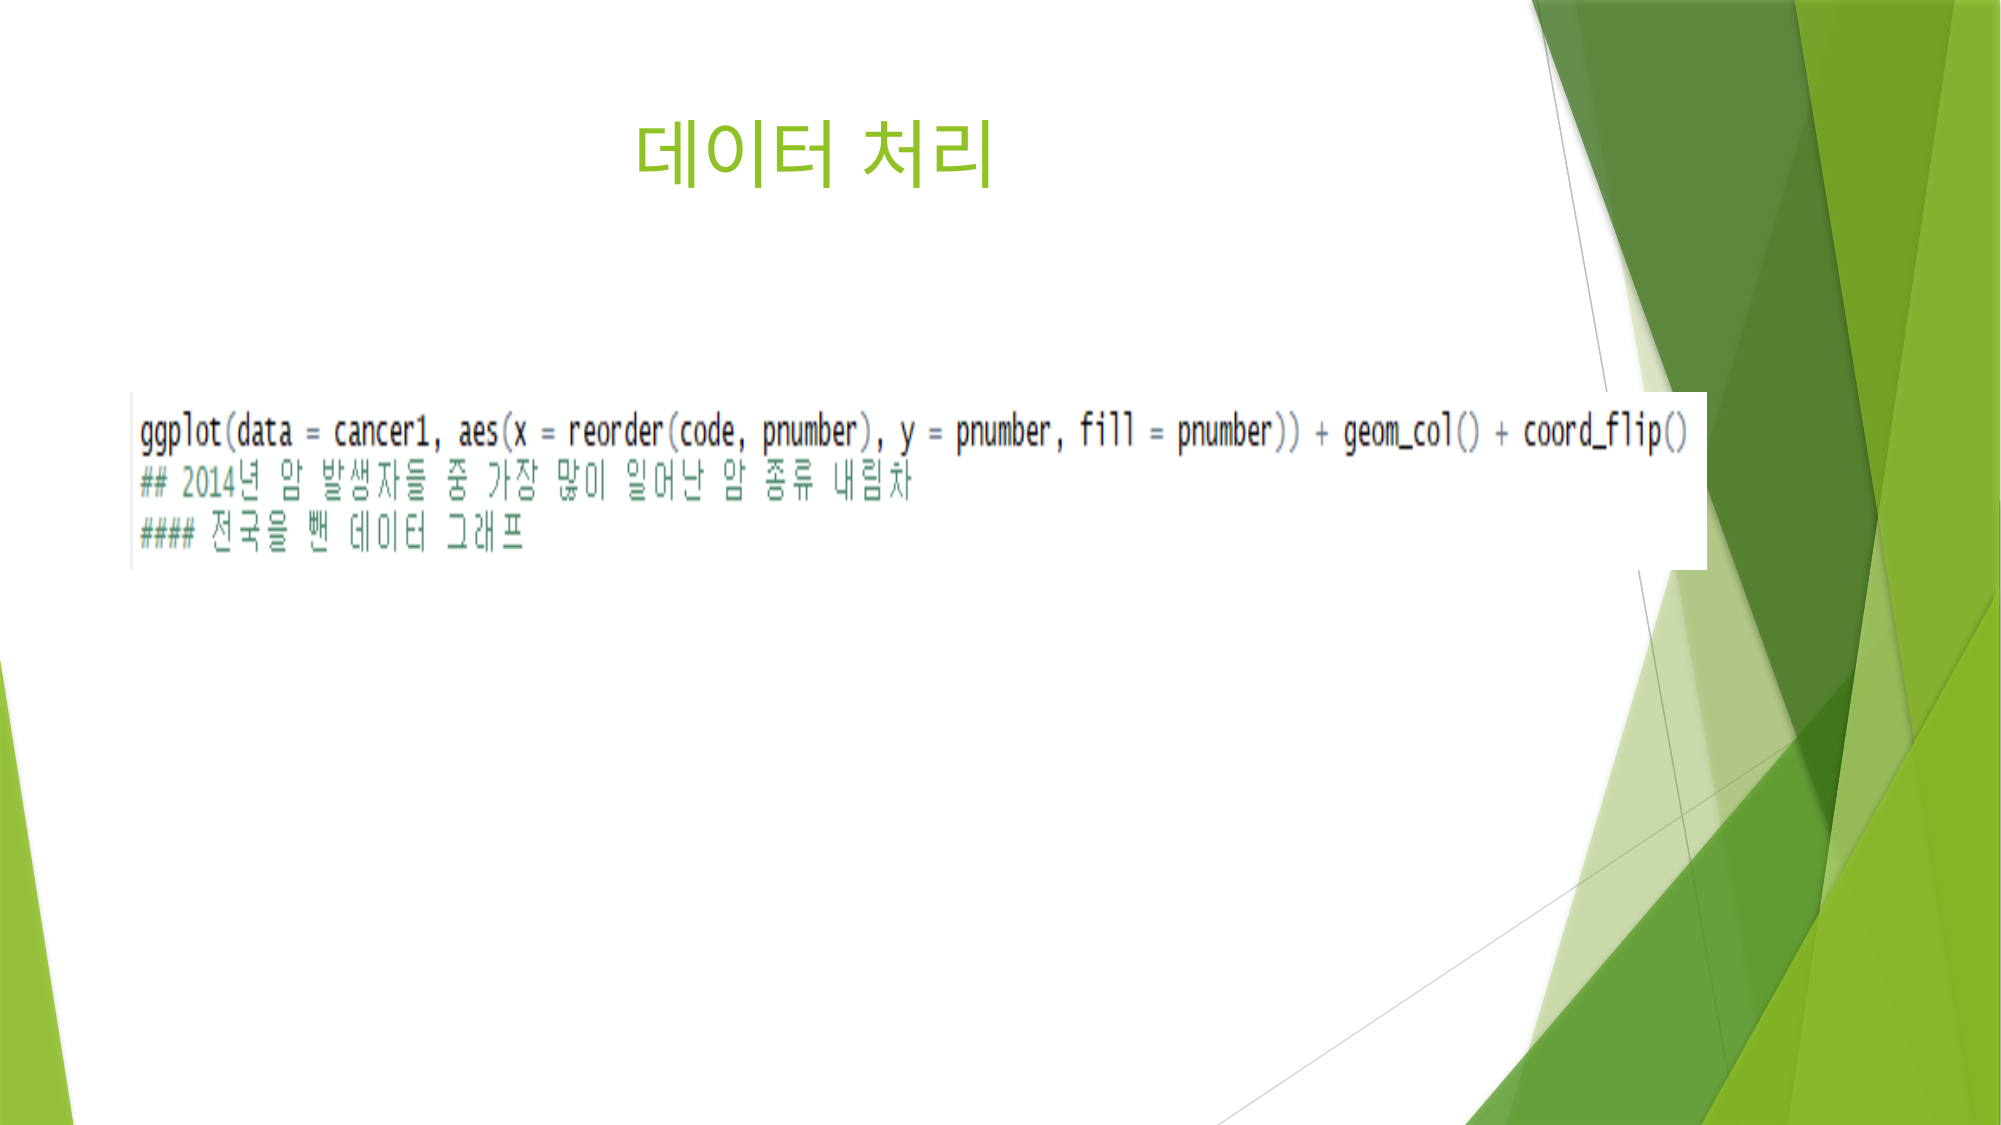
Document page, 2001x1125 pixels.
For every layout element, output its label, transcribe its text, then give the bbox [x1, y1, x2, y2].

title 데이터 처리 [111, 99, 1522, 317]
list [129, 392, 1708, 571]
